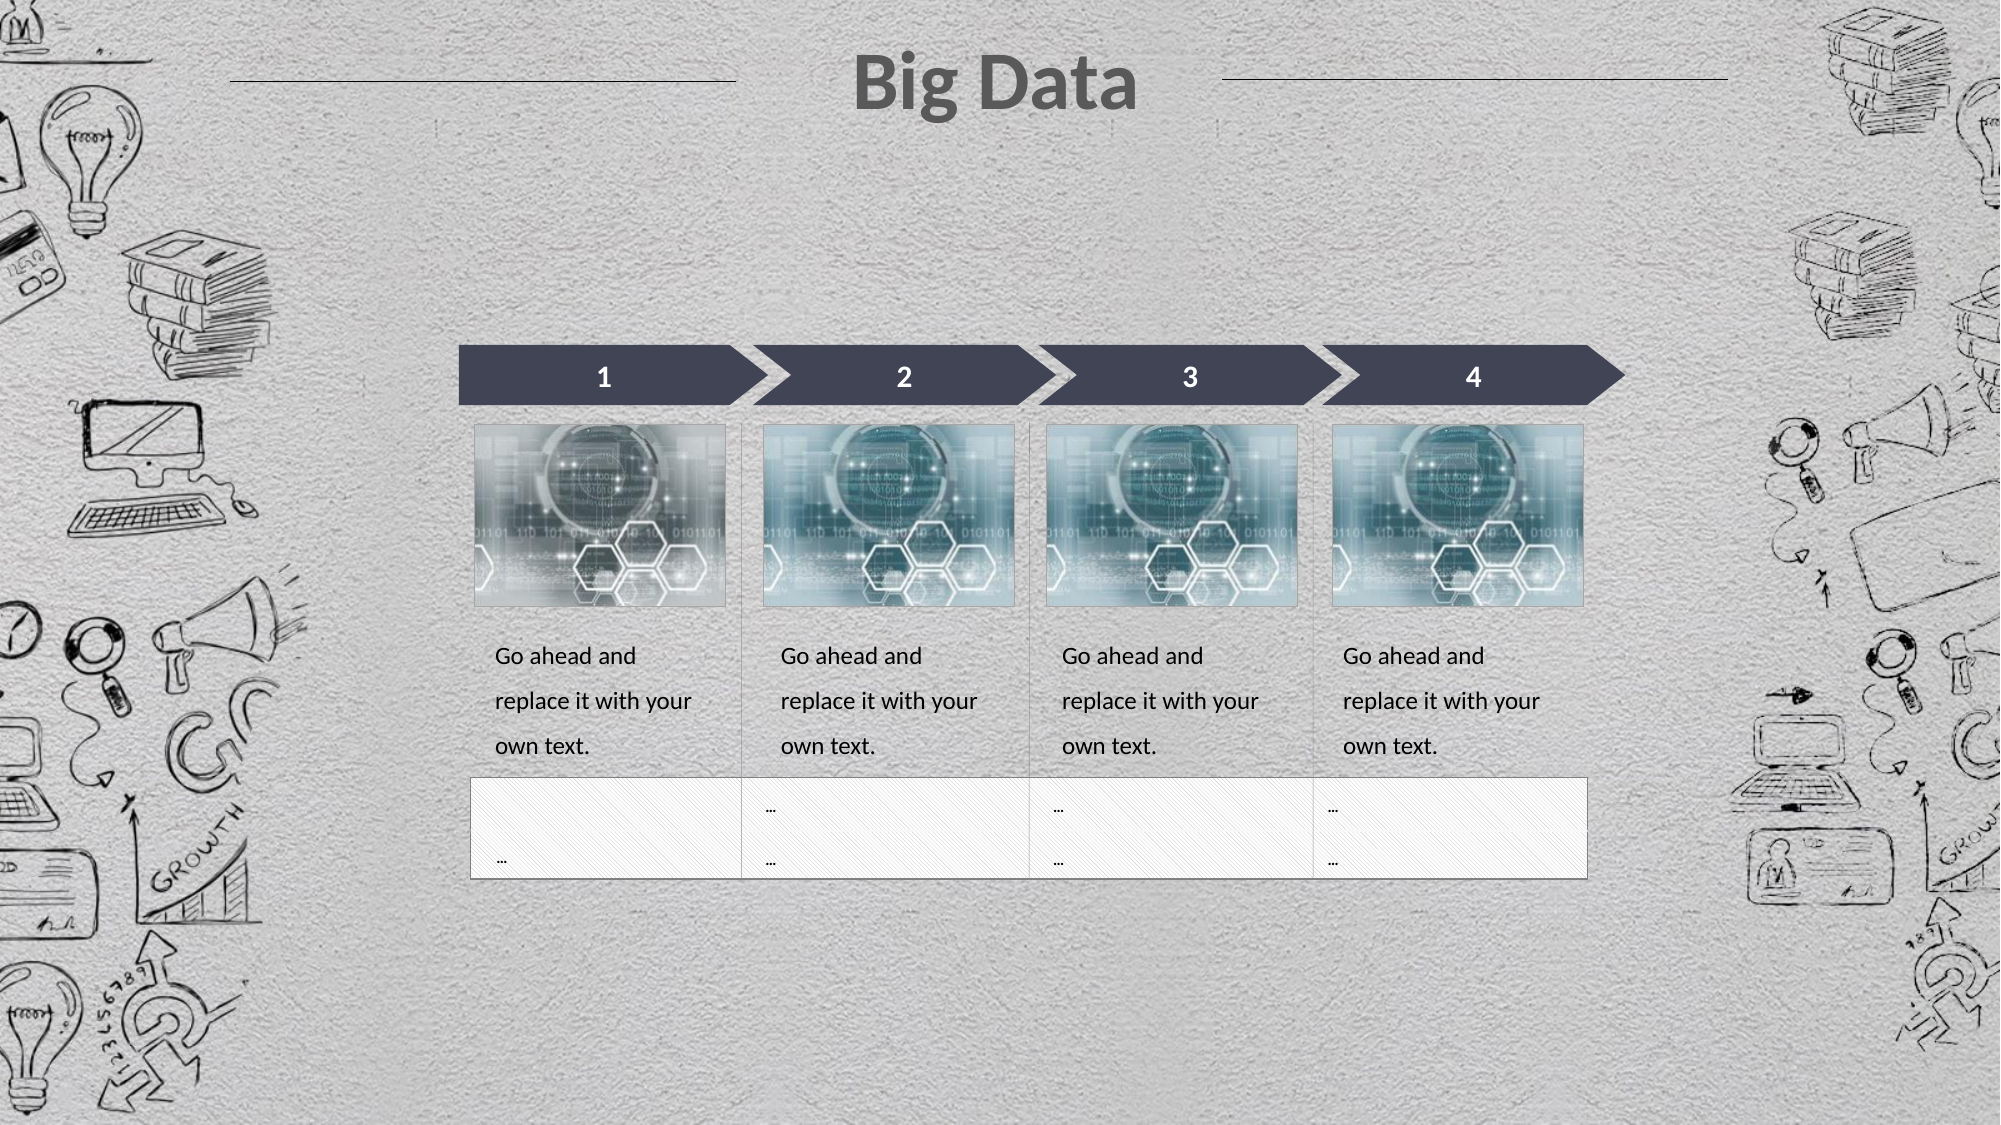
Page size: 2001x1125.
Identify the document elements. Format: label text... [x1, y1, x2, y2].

text_box [1331, 424, 1584, 608]
text_box [762, 424, 1015, 608]
text_box 4 [1321, 344, 1626, 406]
text_box [474, 424, 727, 608]
text_box Go ahead and replace it with your own text. [766, 617, 1015, 767]
text_box [458, 406, 729, 777]
text_box [1046, 424, 1299, 608]
text_box Go ahead and replace it with your own text. [480, 617, 729, 767]
text_box Go ahead and replace it with your own text. [1328, 617, 1577, 767]
text_box Go ahead and replace it with your own text. [1047, 617, 1296, 767]
picture [0, 0, 2000, 1125]
text_box 3 [1038, 344, 1342, 406]
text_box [458, 777, 1588, 885]
text_box 2 [752, 344, 1057, 406]
text_box 1 [458, 344, 769, 406]
